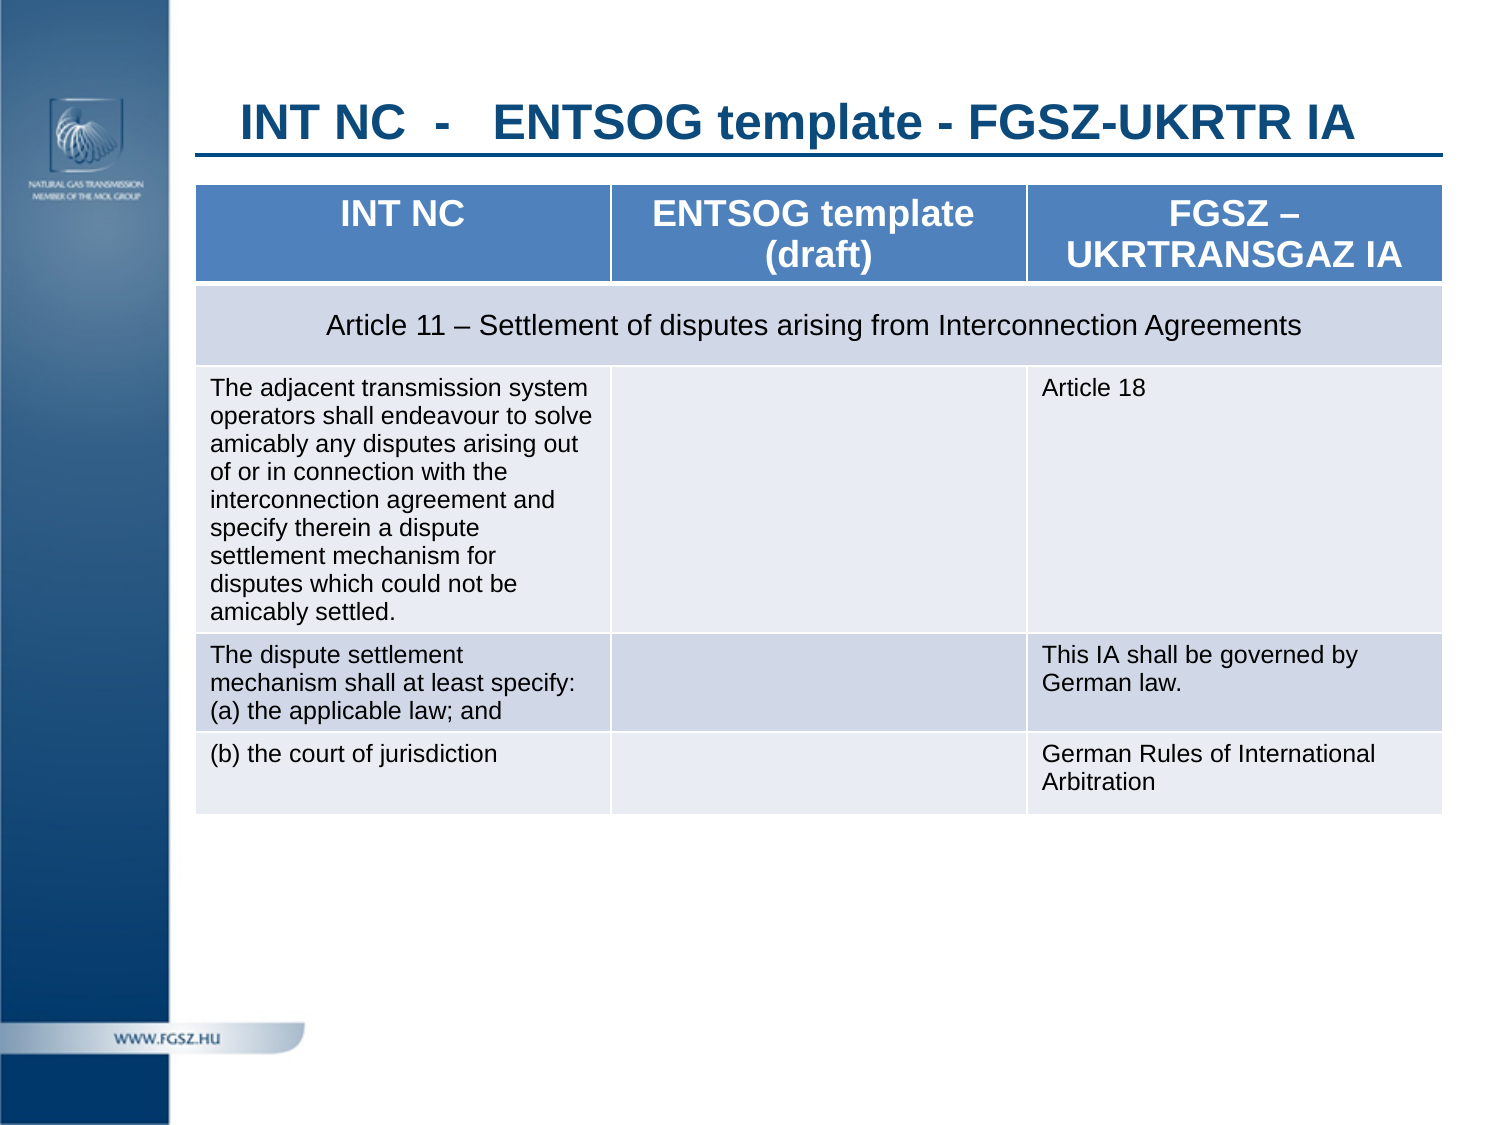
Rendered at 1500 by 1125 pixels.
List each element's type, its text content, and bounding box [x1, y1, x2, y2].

title INT NC - ENTSOG template - FGSZ-UKRTR IA [194, 54, 1459, 185]
table_cell This IA shall be governed by German law. [1028, 634, 1442, 731]
table_cell (b) the court of jurisdiction [196, 733, 610, 814]
table_cell The adjacent transmission system operators shall endeavour to solve amicably any disputes arising out of or in connection with the interconnection agreement and specify therein a dispute settlement mechanism for disputes which could not be amicably settled. [196, 367, 610, 632]
table_cell Article 11 – Settlement of disputes arising from Interconnection Agreements [196, 286, 1442, 365]
table_cell German Rules of International Arbitration [1028, 733, 1442, 814]
table_cell Article 18 [1028, 367, 1442, 632]
picture [0, 0, 1500, 1125]
table_cell [612, 367, 1026, 632]
table_cell [612, 733, 1026, 814]
table_cell The dispute settlement mechanism shall at least specify: (a) the applicable law; and [196, 634, 610, 731]
table_header FGSZ – UKRTRANSGAZ IA [1028, 185, 1442, 281]
table_header INT NC [196, 185, 610, 281]
table_cell [612, 634, 1026, 731]
table_header ENTSOG template (draft) [612, 185, 1026, 281]
